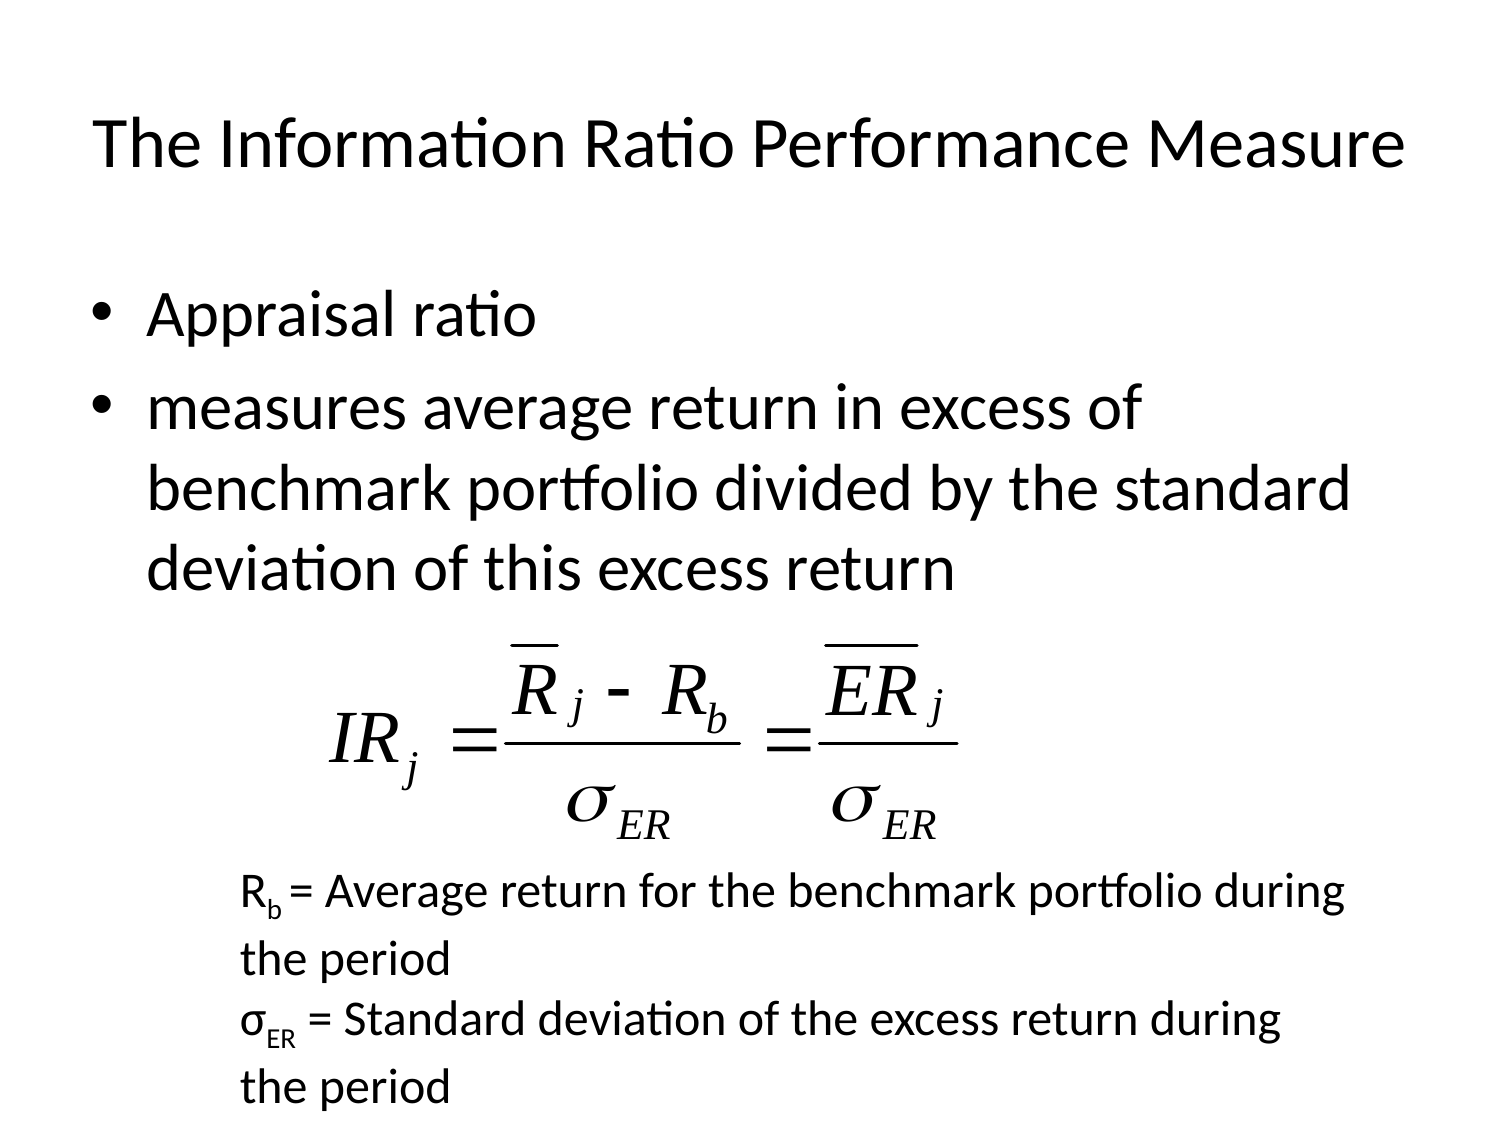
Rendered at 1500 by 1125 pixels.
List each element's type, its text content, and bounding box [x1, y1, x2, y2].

list Appraisal ratio measures average return in excess of benchmark portfolio divided by the standard deviation of this excess return [75, 262, 1425, 1005]
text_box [315, 624, 973, 857]
text_box Rb = Average return for the benchmark portfolio during the period σER = Standard deviation of the excess return during the period [224, 849, 1363, 1122]
title The Information Ratio Performance Measure [75, 45, 1425, 233]
